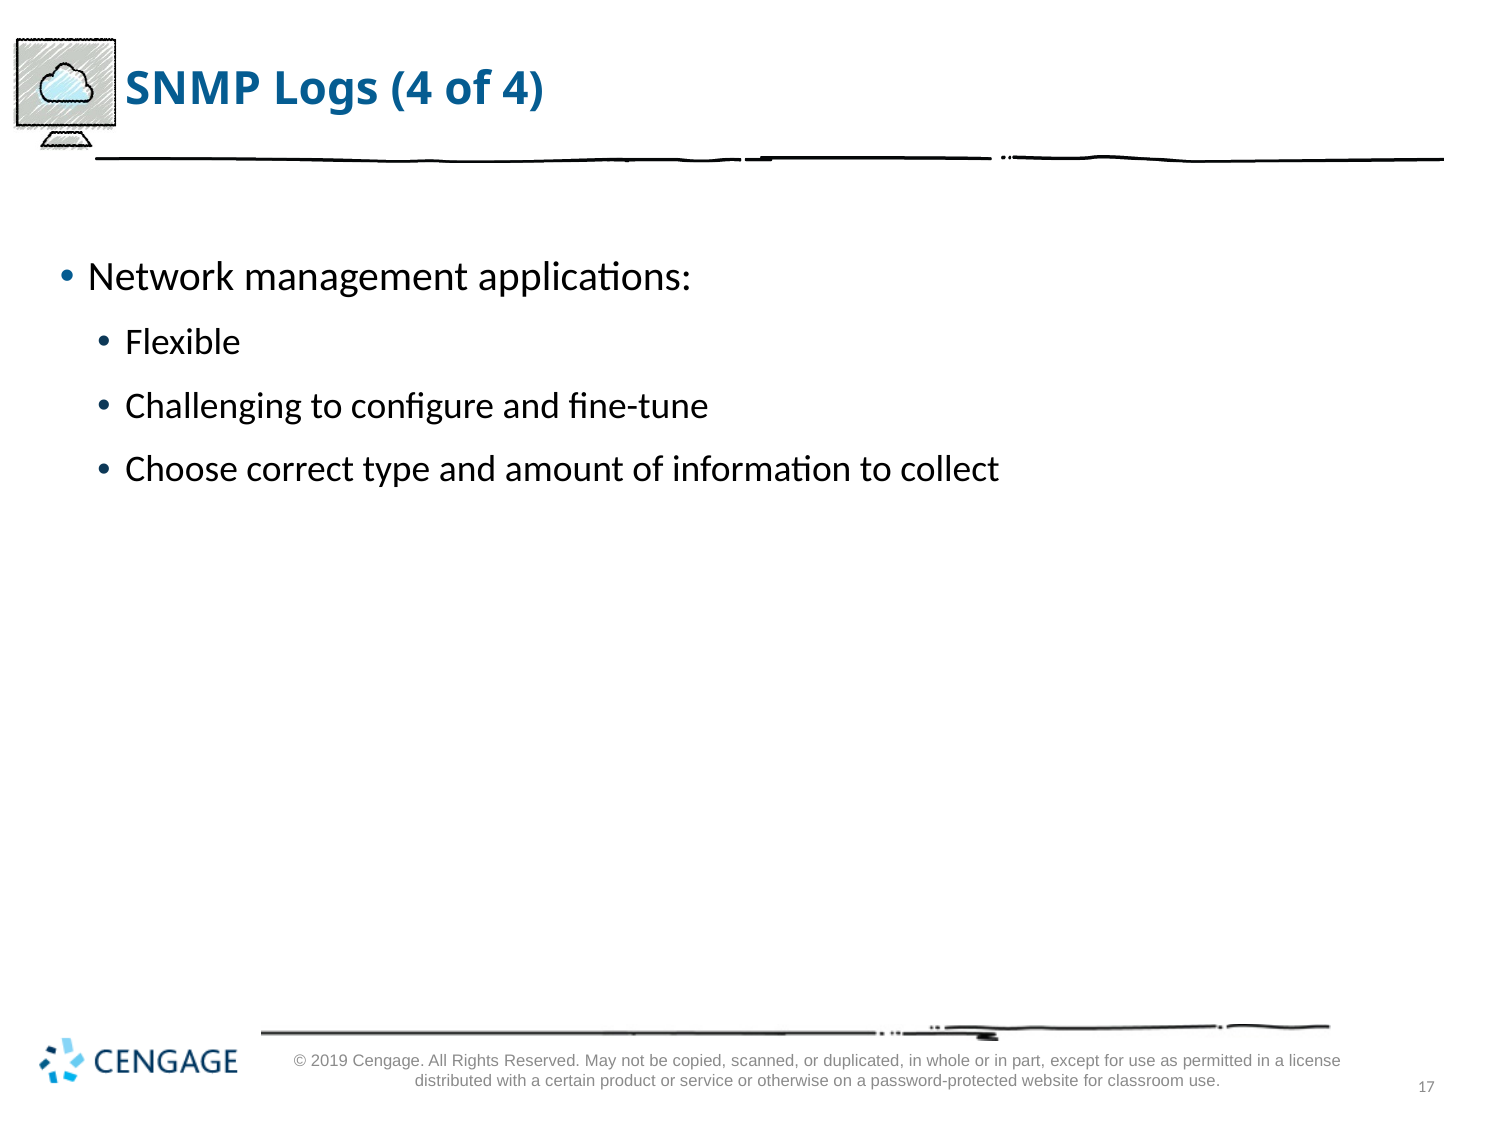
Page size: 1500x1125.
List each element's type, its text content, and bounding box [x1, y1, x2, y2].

list Network management applications: Flexible Challenging to configure and fine-tune Choose correct type and amount of information to collect [59, 252, 1441, 493]
picture [19, 1024, 250, 1096]
picture [261, 1024, 1331, 1041]
title S N M P Logs (4 of 4) [125, 66, 1442, 116]
picture [95, 155, 1444, 163]
footer © 2019 Cengage. All Rights Reserved. May not be copied, scanned, or duplicated, in whole or in part, except for use as permitted in a license distributed with a certain product or service or otherwise on a password-protected website for classroom use. [262, 1050, 1375, 1091]
picture [13, 36, 117, 151]
